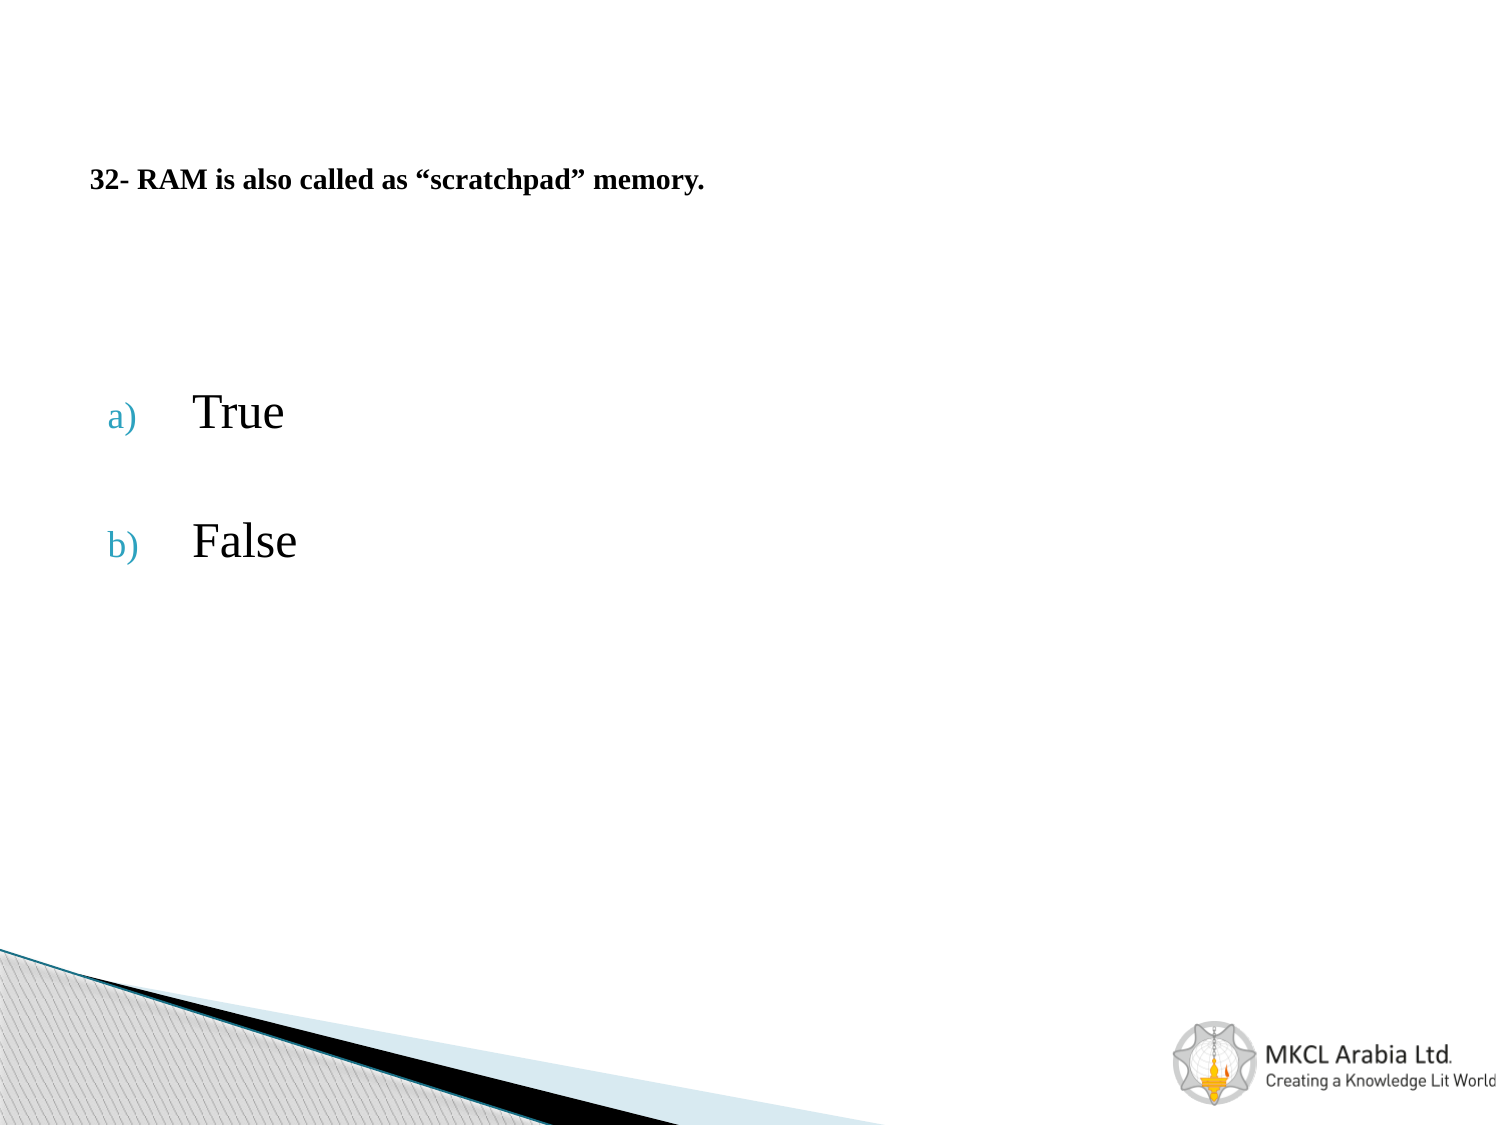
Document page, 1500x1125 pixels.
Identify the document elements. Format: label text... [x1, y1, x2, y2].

picture [1172, 1021, 1496, 1106]
title 32- RAM is also called as “scratchpad” memory. [75, 87, 1425, 275]
list True False [75, 275, 1425, 986]
